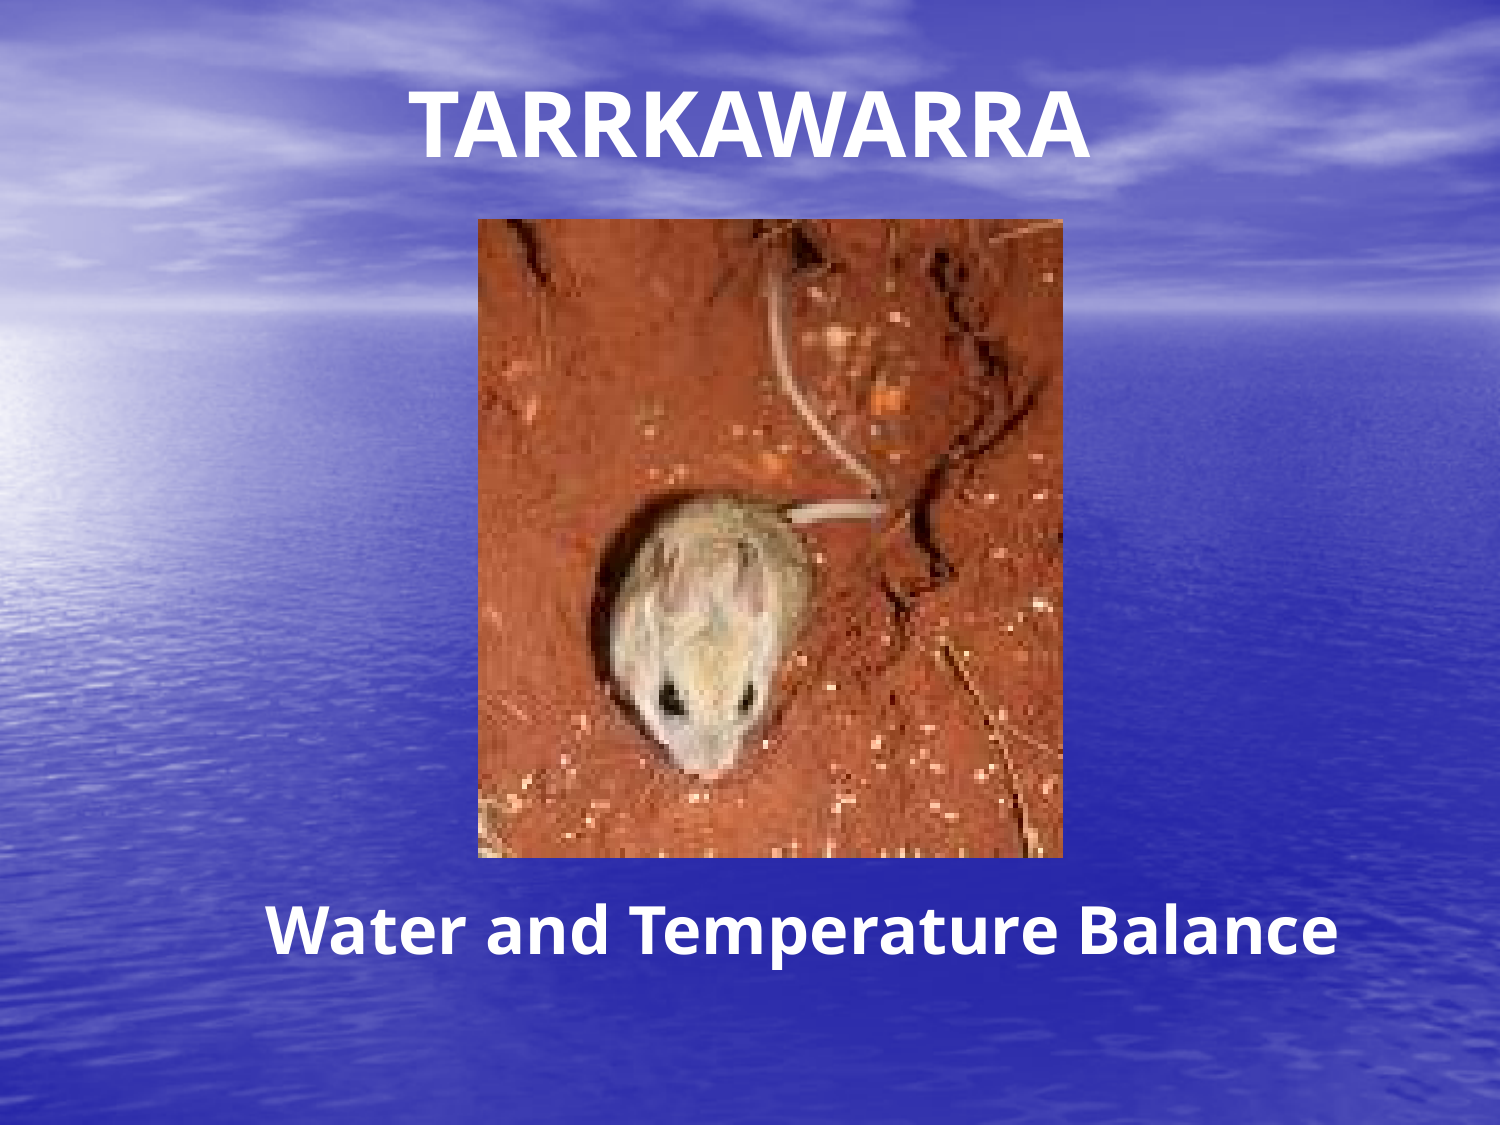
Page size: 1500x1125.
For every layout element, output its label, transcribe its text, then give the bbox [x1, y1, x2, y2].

text_box Water and Temperature Balance [230, 786, 1376, 1075]
picture [478, 219, 1063, 859]
text_box TARRKAWARRA [112, 0, 1388, 242]
